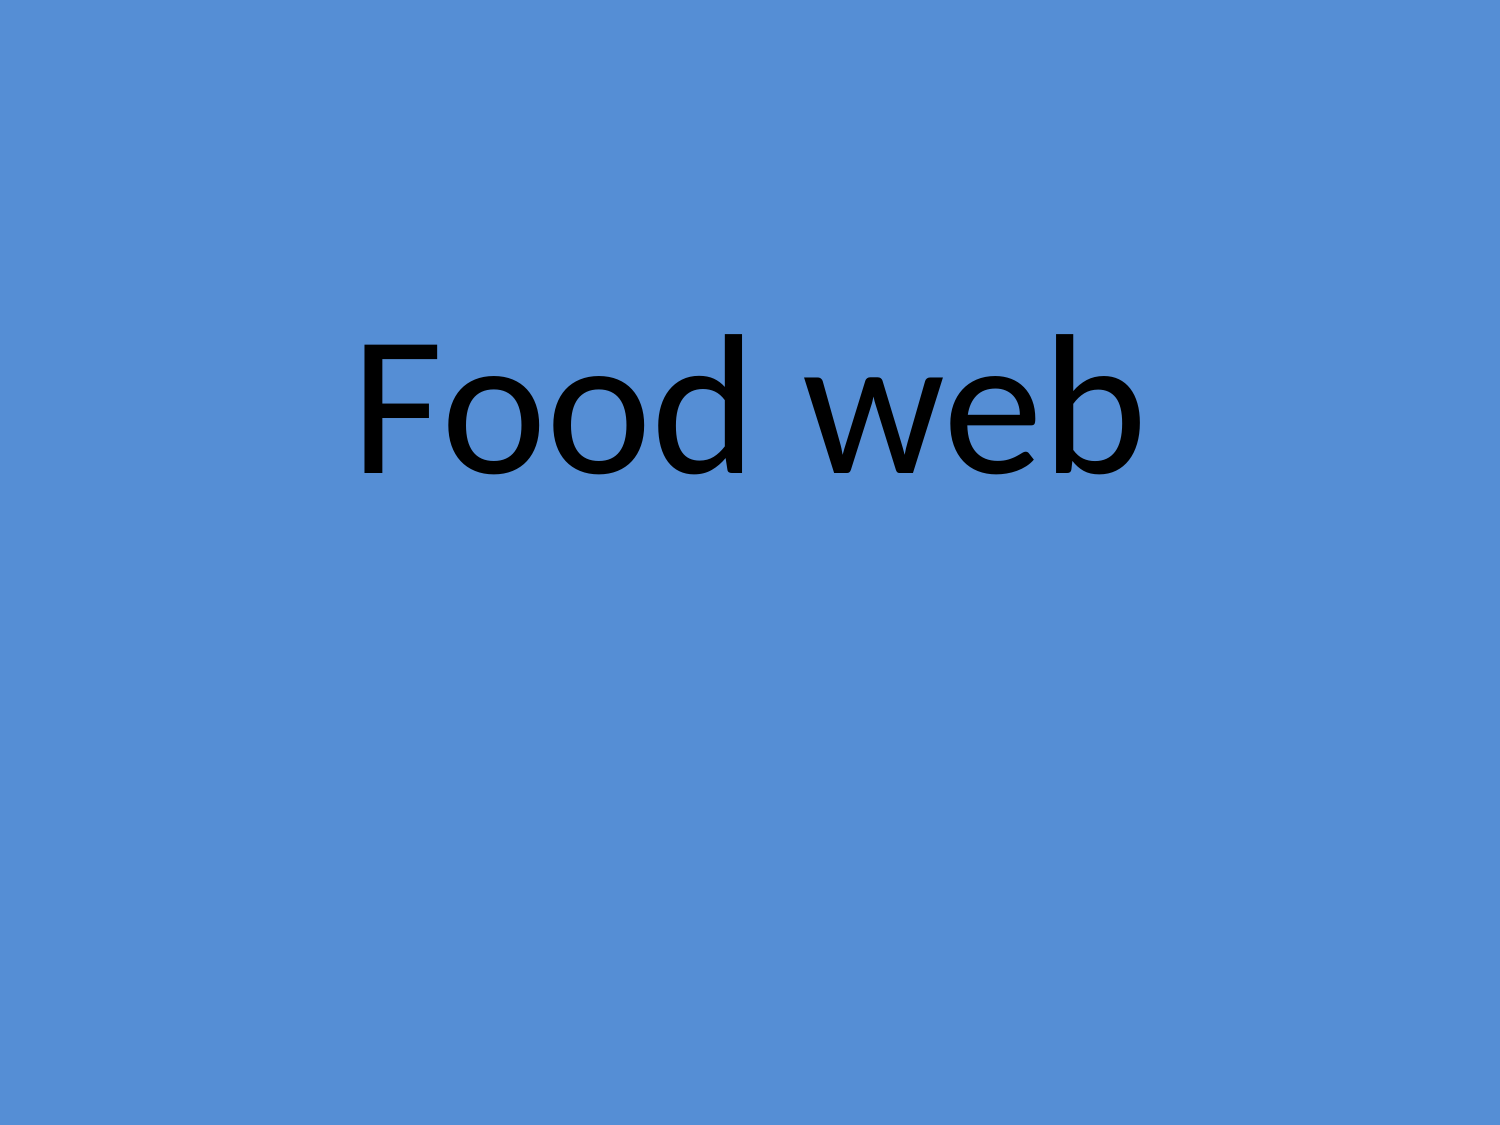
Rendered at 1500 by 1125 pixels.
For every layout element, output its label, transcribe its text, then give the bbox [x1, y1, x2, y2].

title Food web [75, 299, 1425, 488]
